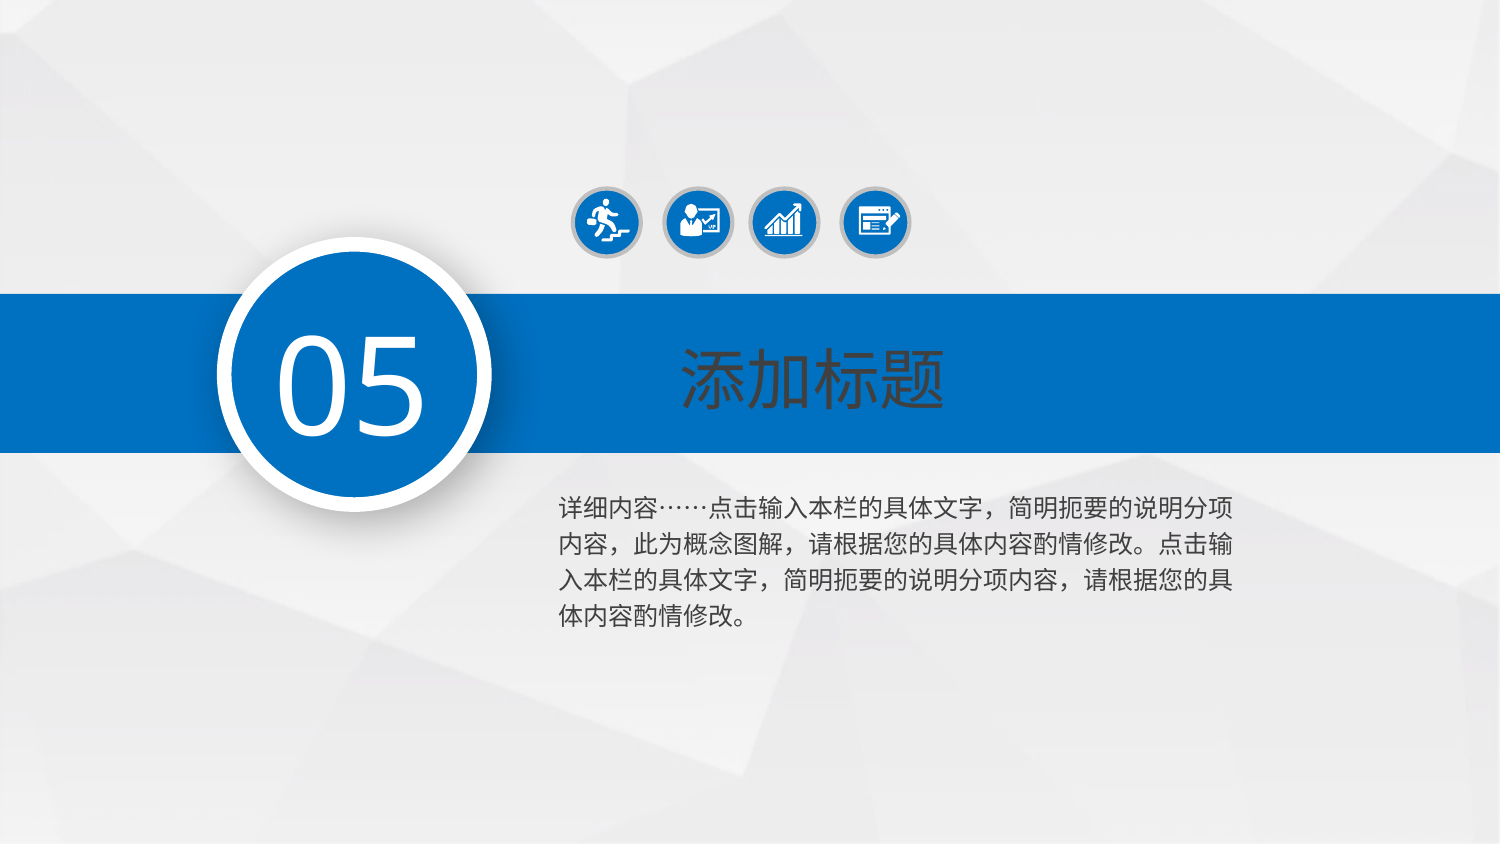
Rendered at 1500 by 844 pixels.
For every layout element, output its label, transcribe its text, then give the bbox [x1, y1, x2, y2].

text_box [572, 188, 642, 257]
picture [0, 0, 1500, 292]
text_box 添加标题 [547, 330, 1079, 426]
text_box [841, 188, 910, 257]
text_box 详细内容……点击输入本栏的具体文字，简明扼要的说明分项内容，此为概念图解，请根据您的具体内容酌情修改。点击输入本栏的具体文字，简明扼要的说明分项内容，请根据您的具体内容酌情修改。 [547, 481, 1246, 636]
picture [0, 455, 1500, 844]
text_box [223, 244, 485, 505]
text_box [664, 188, 733, 257]
text_box [499, 292, 1500, 455]
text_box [750, 188, 819, 257]
text_box [0, 292, 217, 455]
